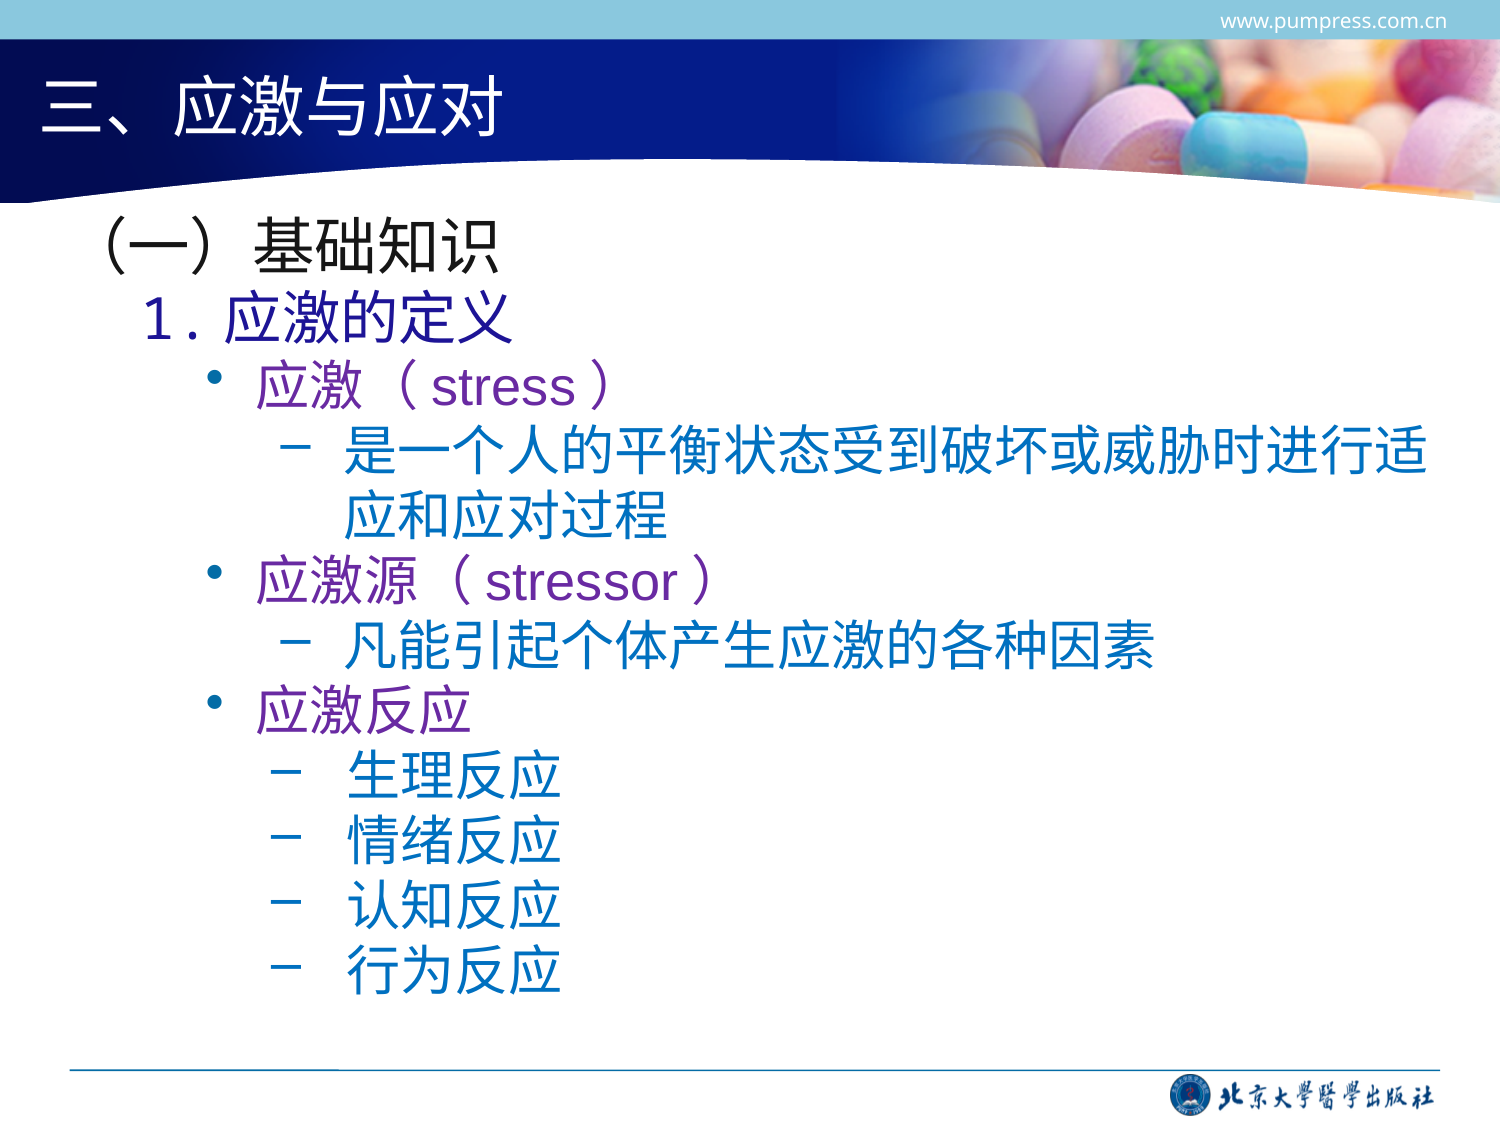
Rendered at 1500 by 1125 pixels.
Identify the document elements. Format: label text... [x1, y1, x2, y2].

slide_number www.pumpress.com.cn [1024, 0, 1463, 38]
title 三、应激与应对 [23, 58, 1349, 152]
list （一）基础知识 1.应激的定义 应激（stress） 是一个人的平衡状态受到破坏或威胁时进行适应和应对过程 应激源（stressor） 凡能引起个体产生应激的各种因素 应激反应 生理反应 情绪反应 认知反应 行为反应 [49, 198, 1463, 1026]
picture [1170, 1074, 1436, 1118]
picture [0, 40, 1500, 203]
